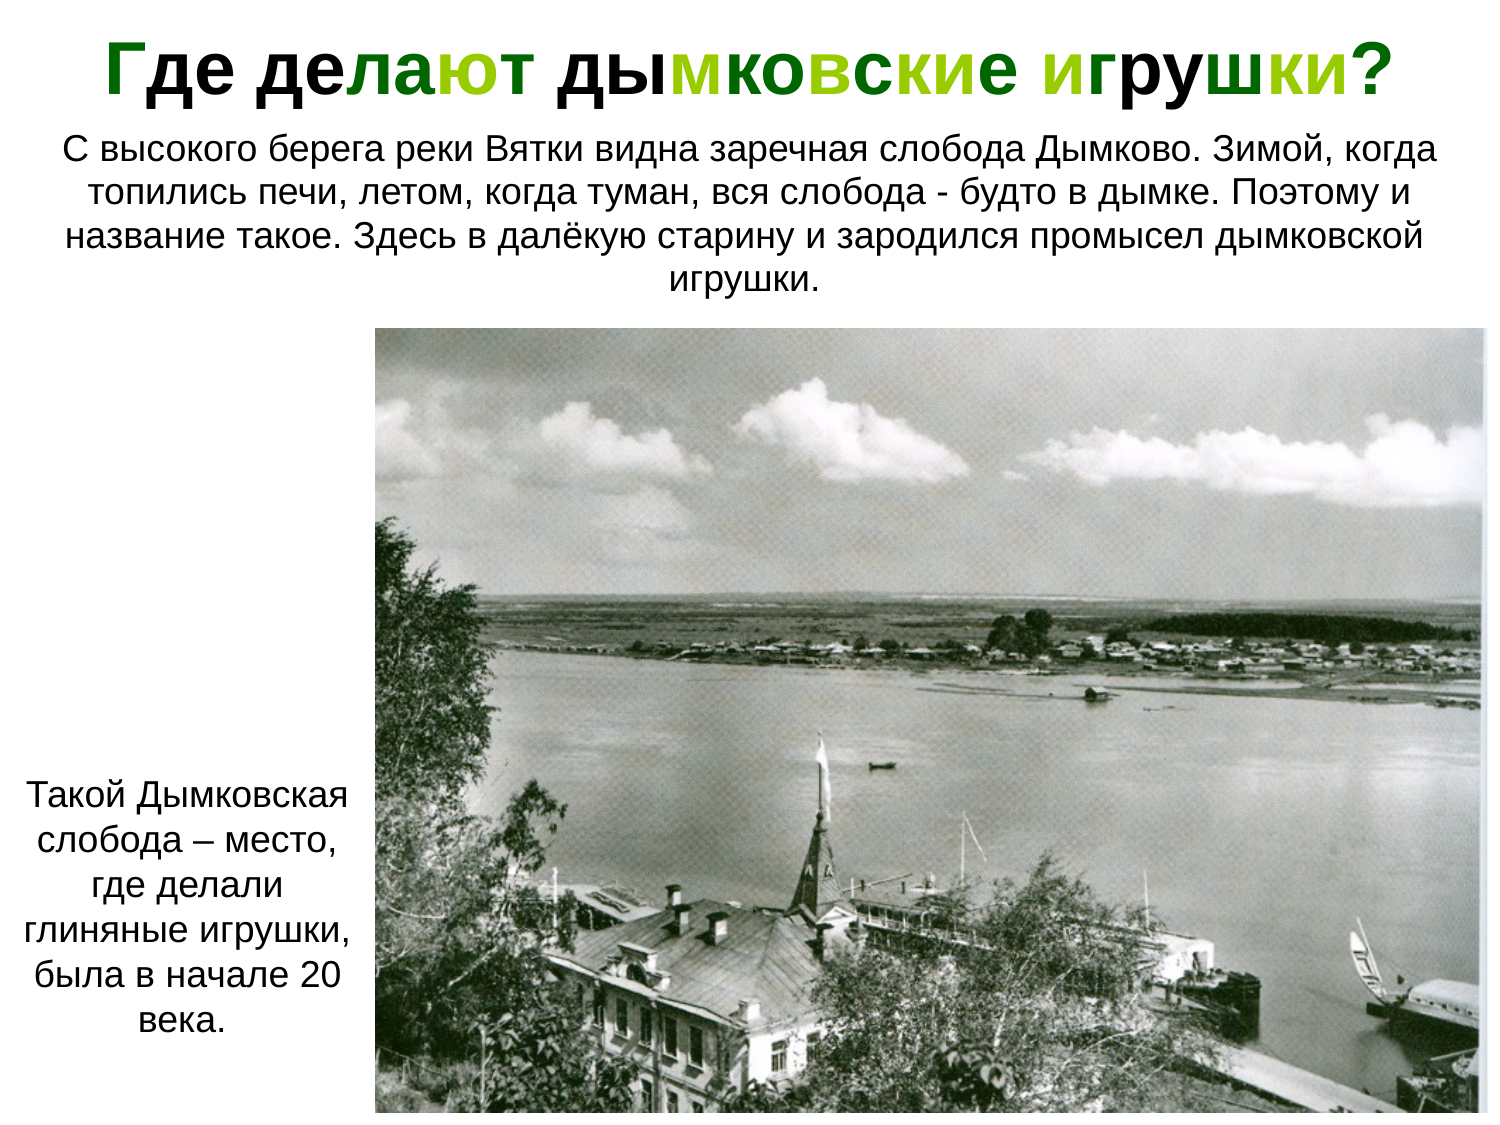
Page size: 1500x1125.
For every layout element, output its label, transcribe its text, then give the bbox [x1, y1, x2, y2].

picture [374, 328, 1488, 1113]
text_box Такой Дымковская слобода – место, где делали глиняные игрушки, была в начале 20 века. [0, 762, 369, 1048]
text_box Где делают дымковские игрушки? [0, 12, 1500, 118]
text_box С высокого берега реки Вятки видна заречная слобода Дымково. Зимой, когда топились печи, летом, когда туман, вся слобода - будто в дымке. Поэтому и название такое. Здесь в далёкую старину и зародился промысел дымковской игрушки. [0, 125, 1500, 307]
